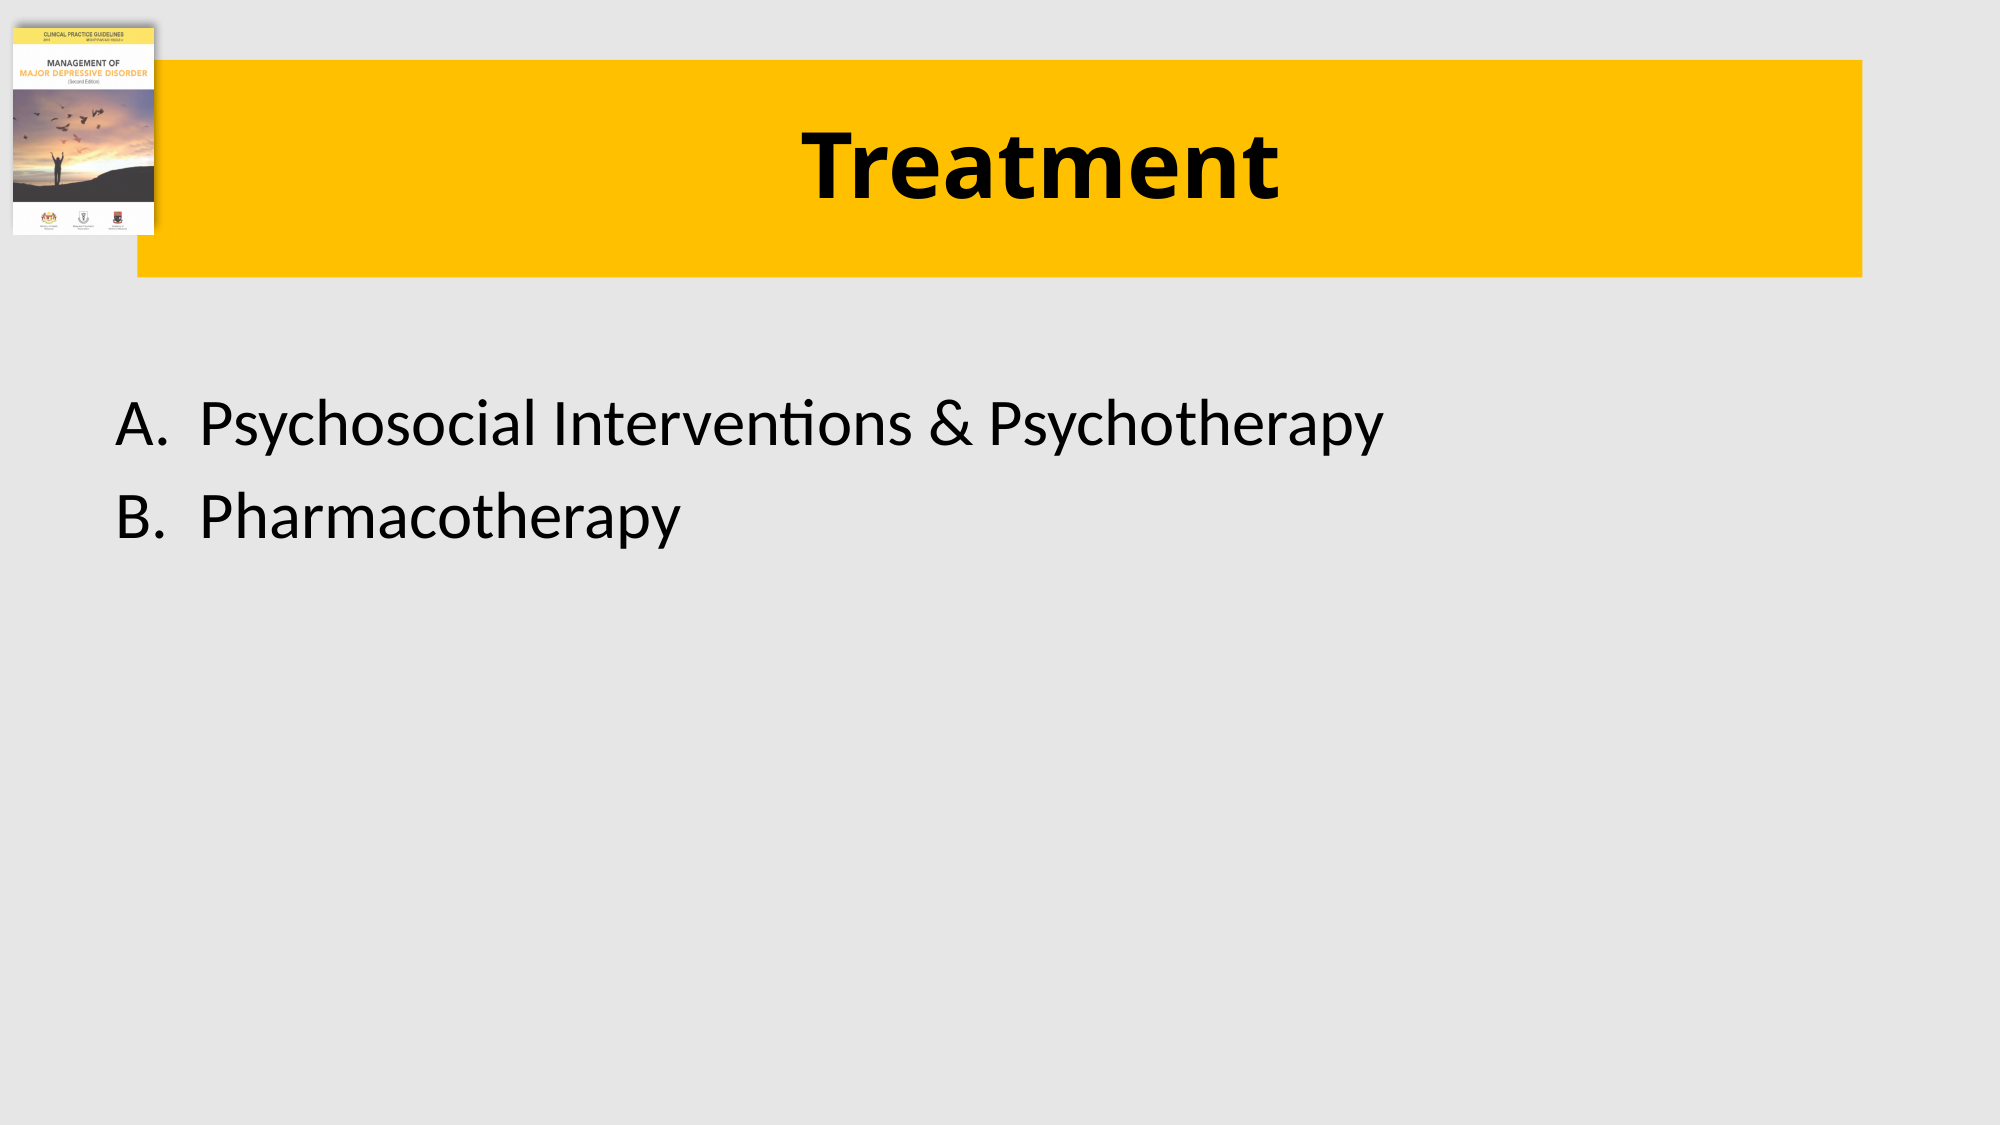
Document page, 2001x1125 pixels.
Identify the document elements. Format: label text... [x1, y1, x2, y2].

title Treatment [137, 59, 1863, 278]
list Psychosocial Interventions & Psychotherapy Pharmacotherapy [100, 290, 1892, 1066]
picture [13, 28, 154, 235]
